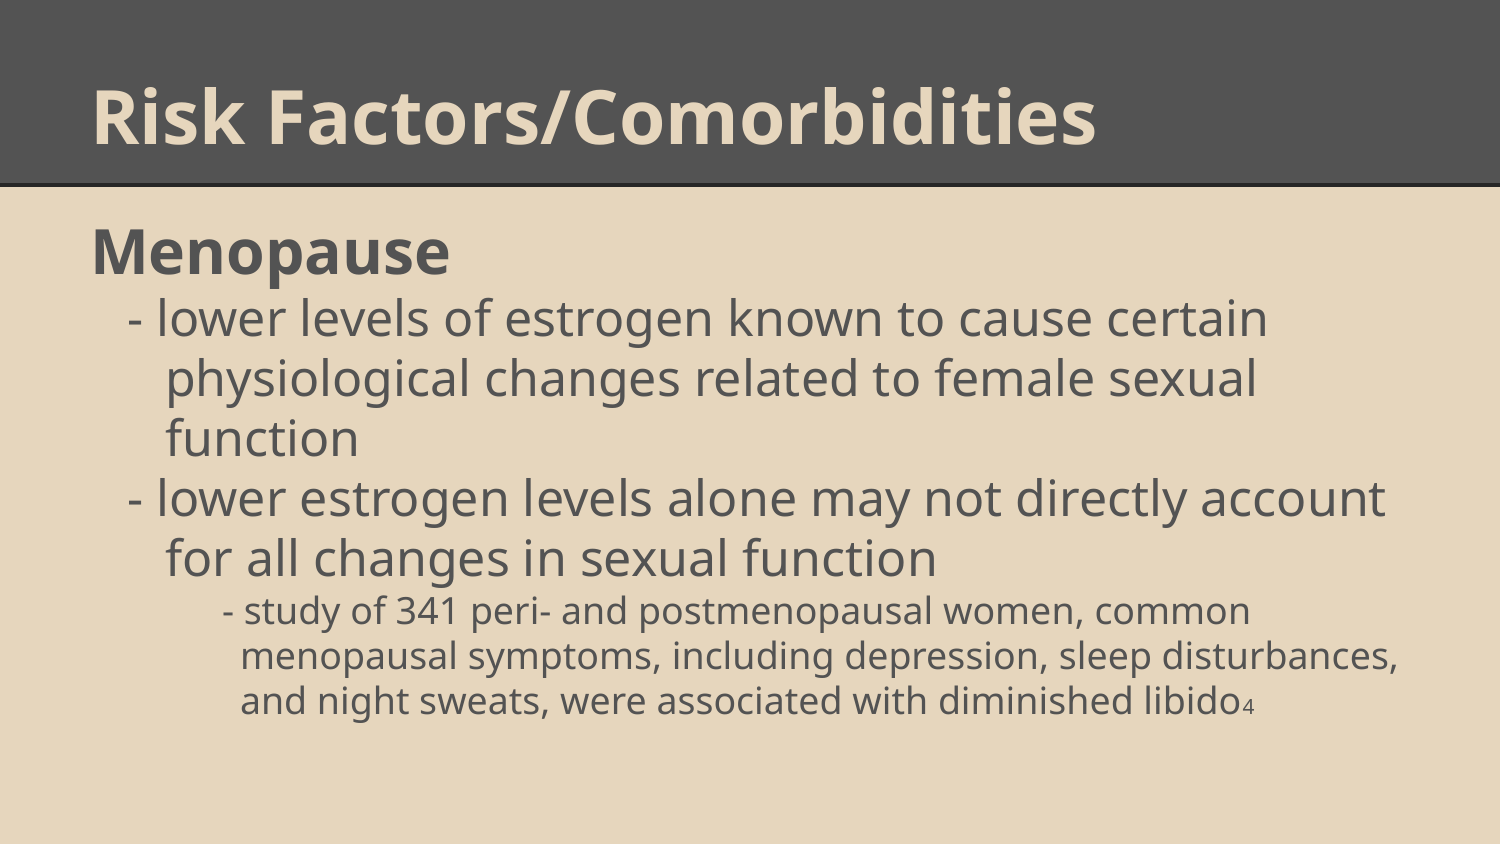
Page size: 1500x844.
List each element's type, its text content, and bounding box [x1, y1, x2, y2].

list Menopause - lower levels of estrogen known to cause certain physiological changes related to female sexual function - lower estrogen levels alone may not directly account for all changes in sexual function - study of 341 peri- and postmenopausal women, common menopausal symptoms, including depression, sleep disturbances, and night sweats, were associated with diminished libido4 [75, 196, 1425, 811]
title Risk Factors/Comorbidities [75, 33, 1425, 175]
